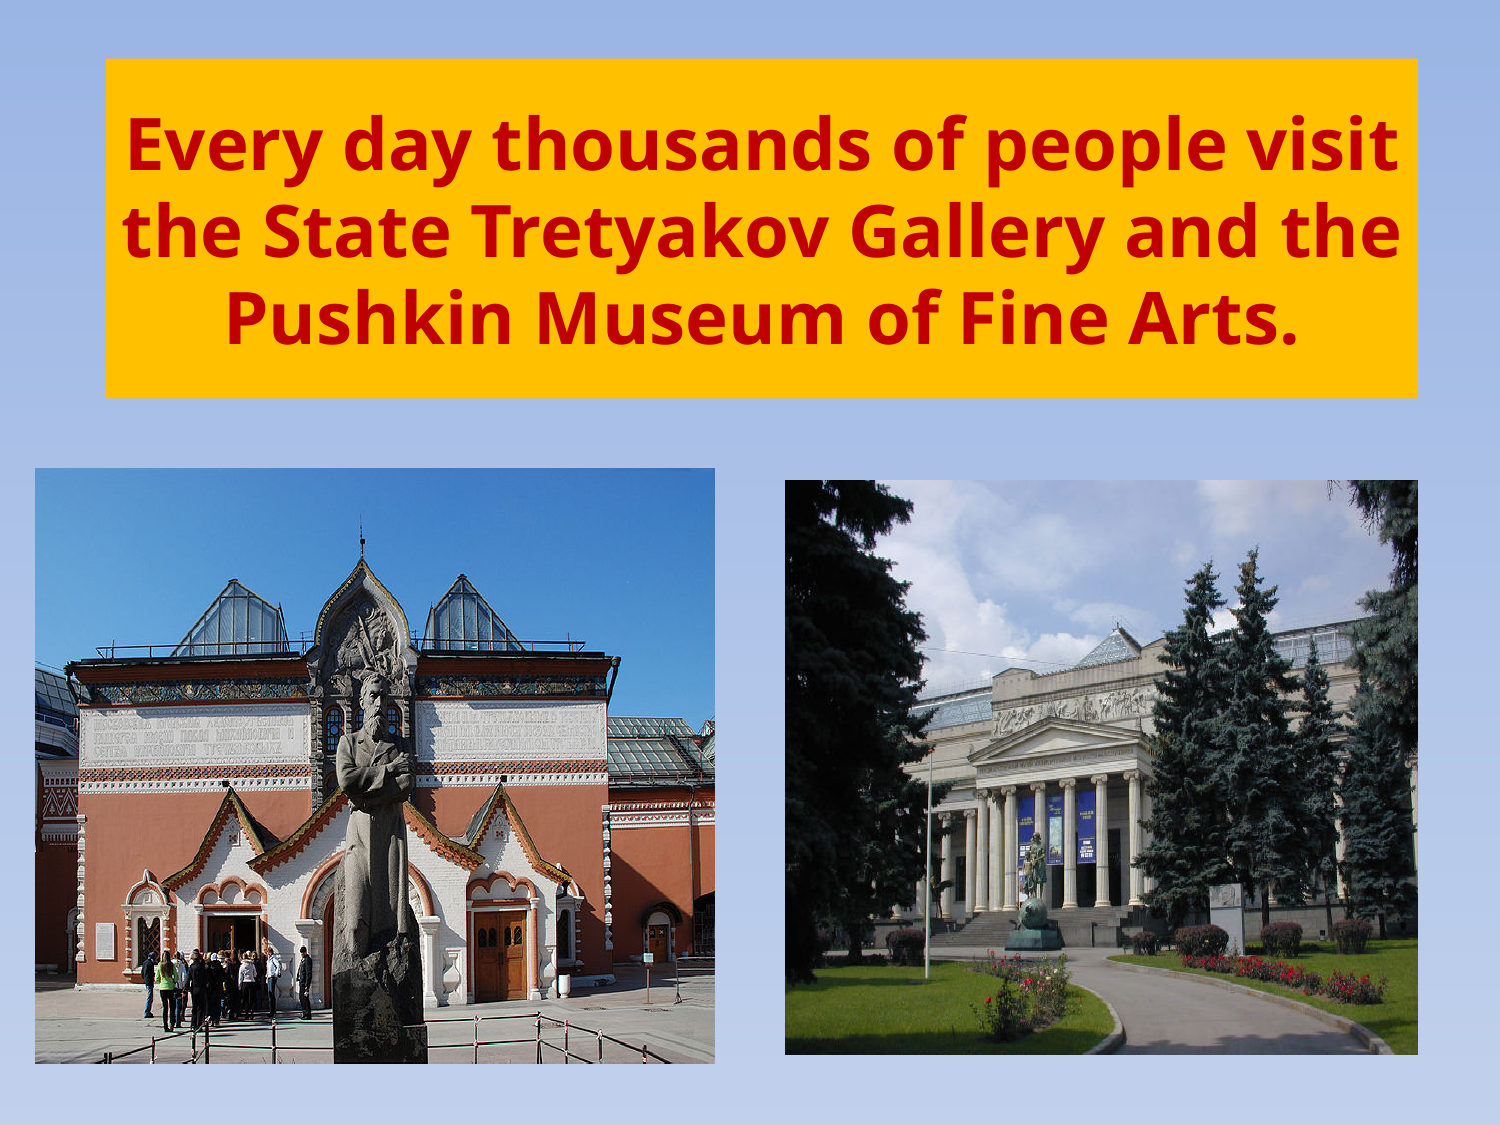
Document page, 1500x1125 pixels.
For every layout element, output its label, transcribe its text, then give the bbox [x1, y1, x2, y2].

title Every day thousands of people visit the State Tretyakov Gallery and the Pushkin Museum of Fine Arts. [106, 58, 1418, 399]
picture [784, 480, 1419, 1055]
picture [34, 468, 716, 1065]
